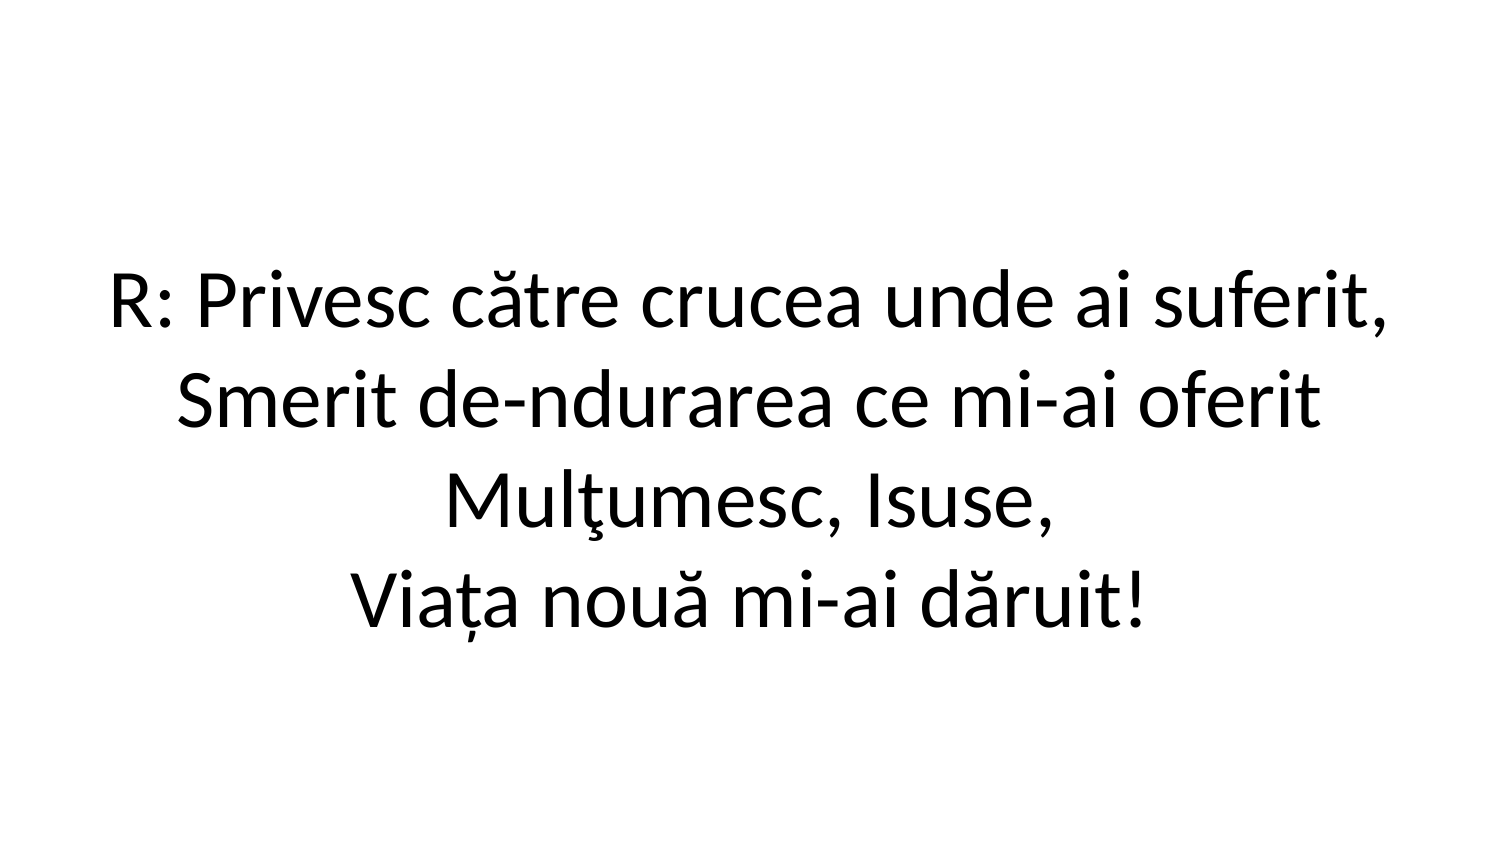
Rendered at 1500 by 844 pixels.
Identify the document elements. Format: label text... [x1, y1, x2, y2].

text_box R: Privesc către crucea unde ai suferit, Smerit de-ndurarea ce mi-ai oferit Mulţumesc, Isuse, Viața nouă mi-ai dăruit! [94, 192, 1406, 652]
